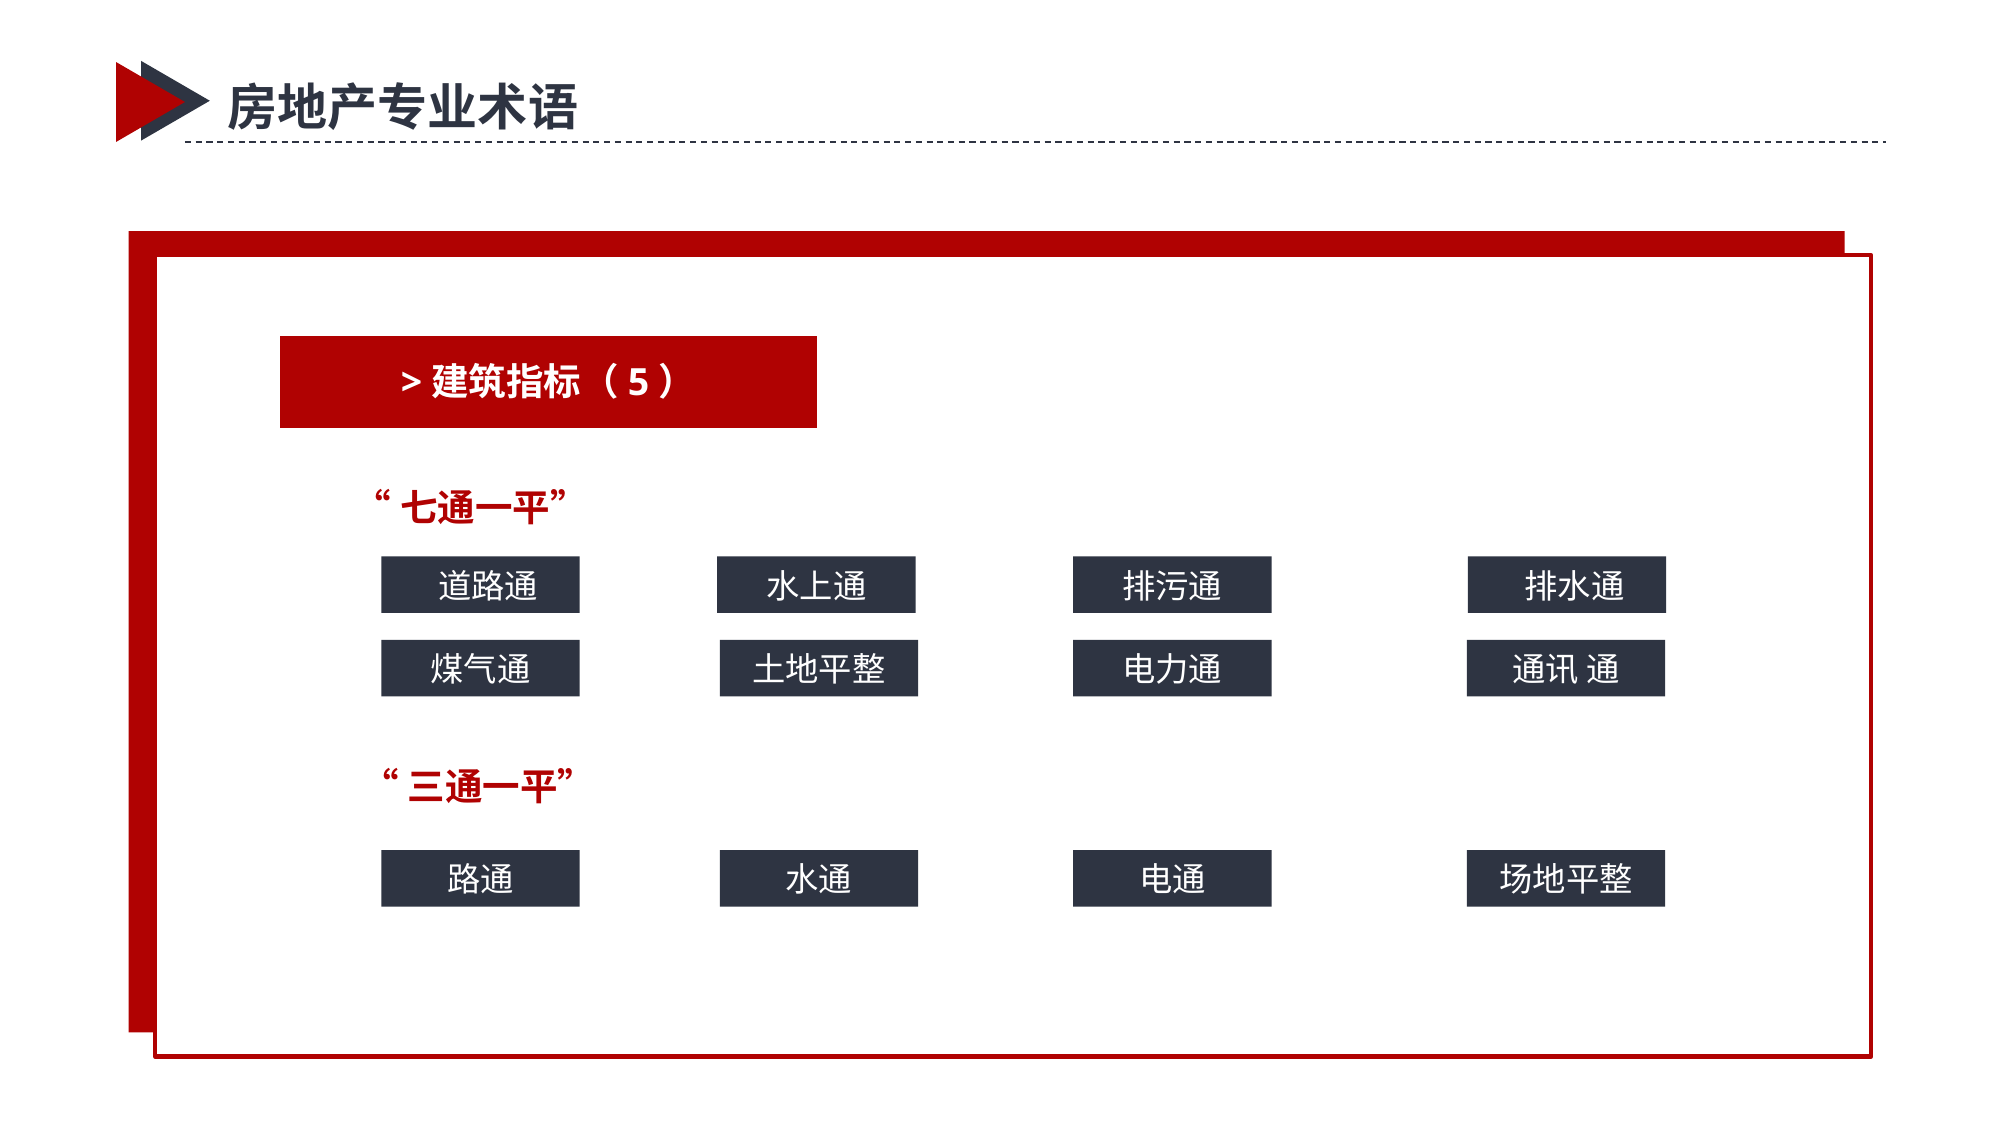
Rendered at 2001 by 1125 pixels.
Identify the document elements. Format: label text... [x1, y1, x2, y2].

text_box 房地产专业术语 [199, 68, 607, 157]
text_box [128, 230, 1872, 1057]
